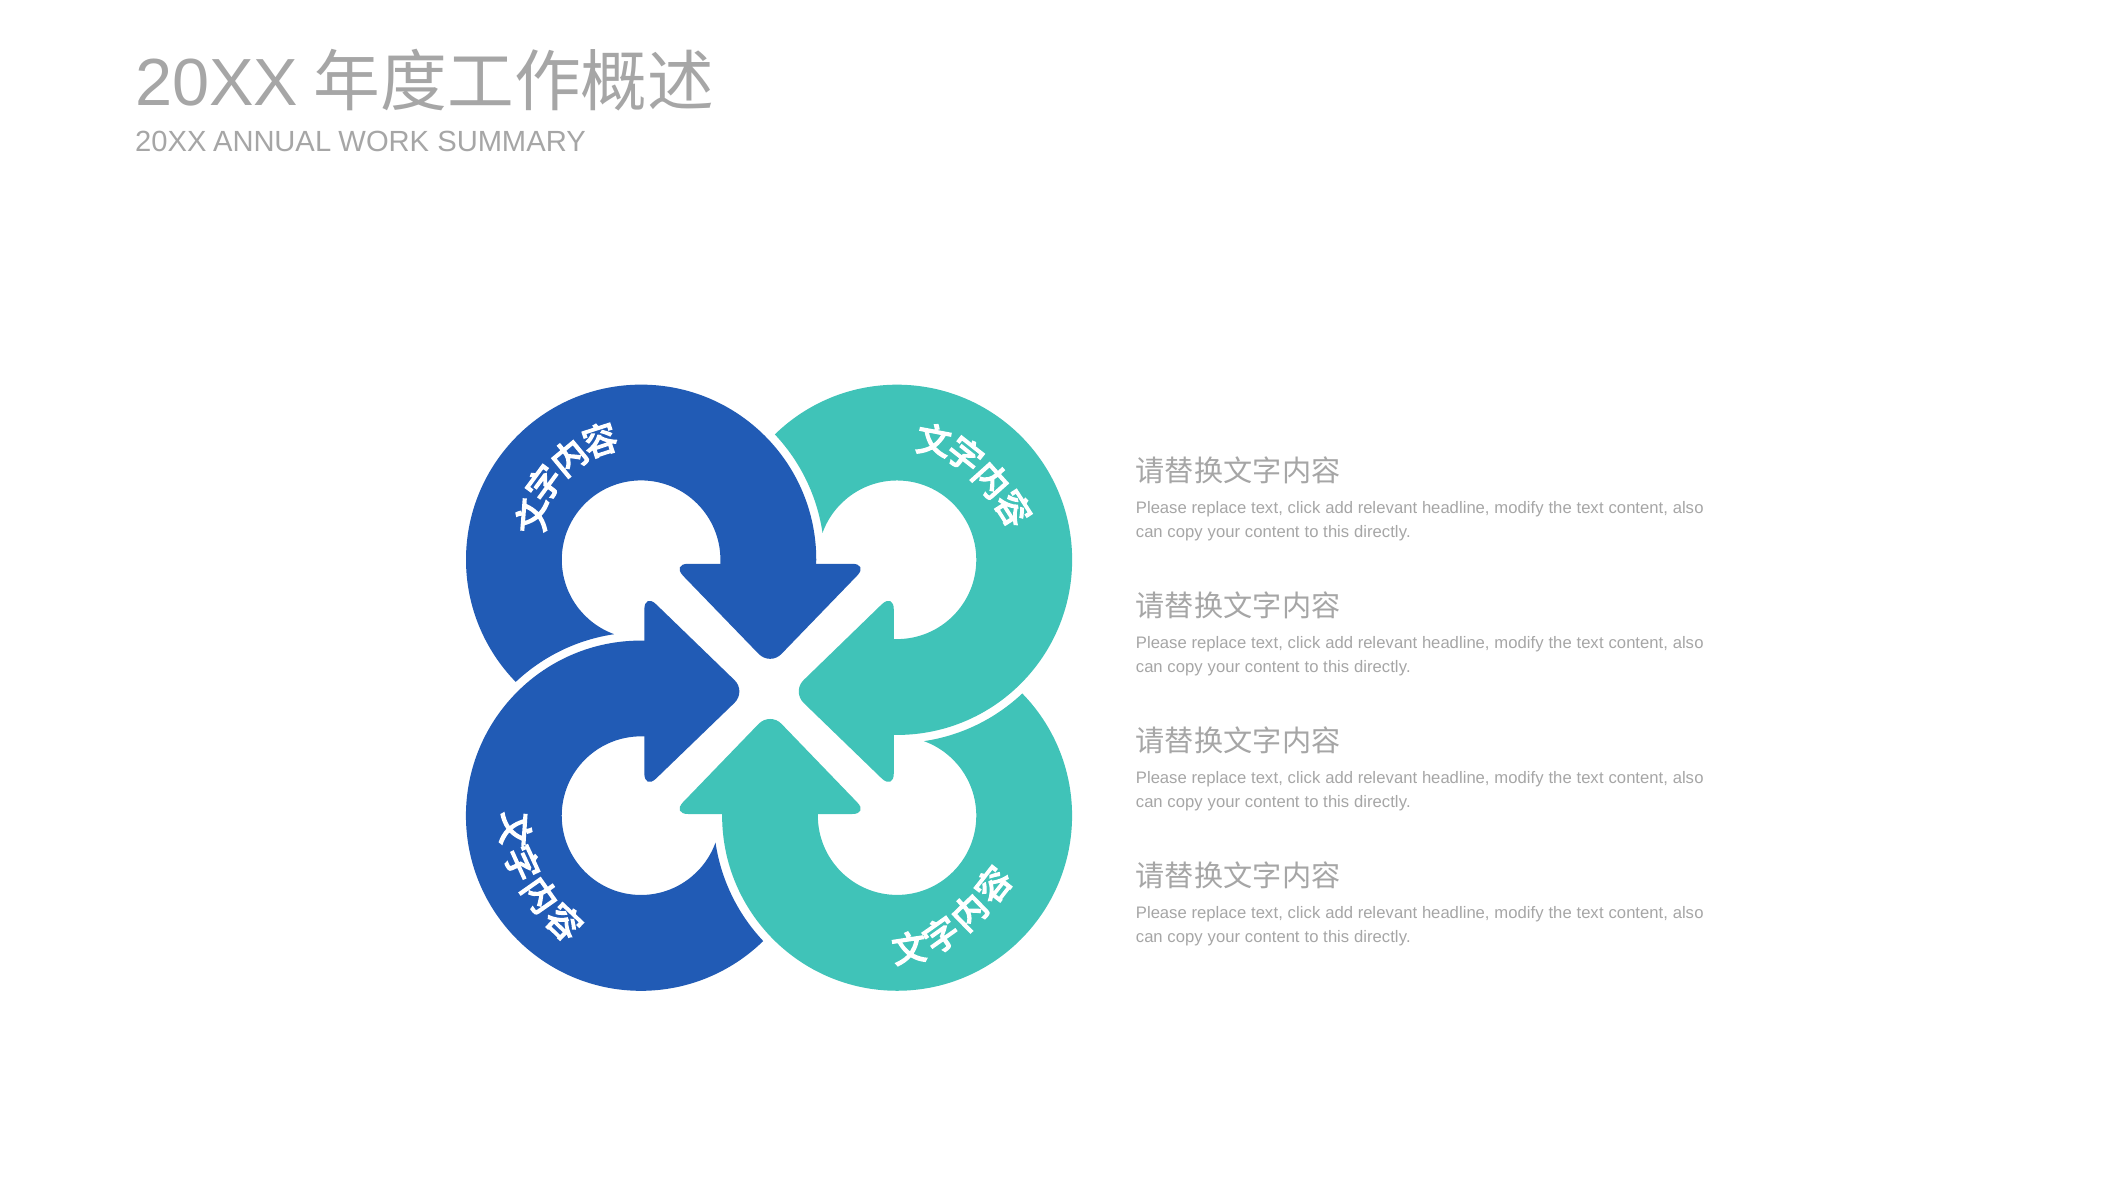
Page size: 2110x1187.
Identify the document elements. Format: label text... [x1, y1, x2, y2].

text_box 20XX年度工作概述 [135, 38, 783, 119]
text_box 20XX ANNUAL WORK SUMMARY [135, 122, 596, 158]
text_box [1135, 580, 1728, 674]
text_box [465, 384, 1073, 991]
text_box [1135, 850, 1728, 945]
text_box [1135, 444, 1728, 539]
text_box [1135, 715, 1728, 810]
